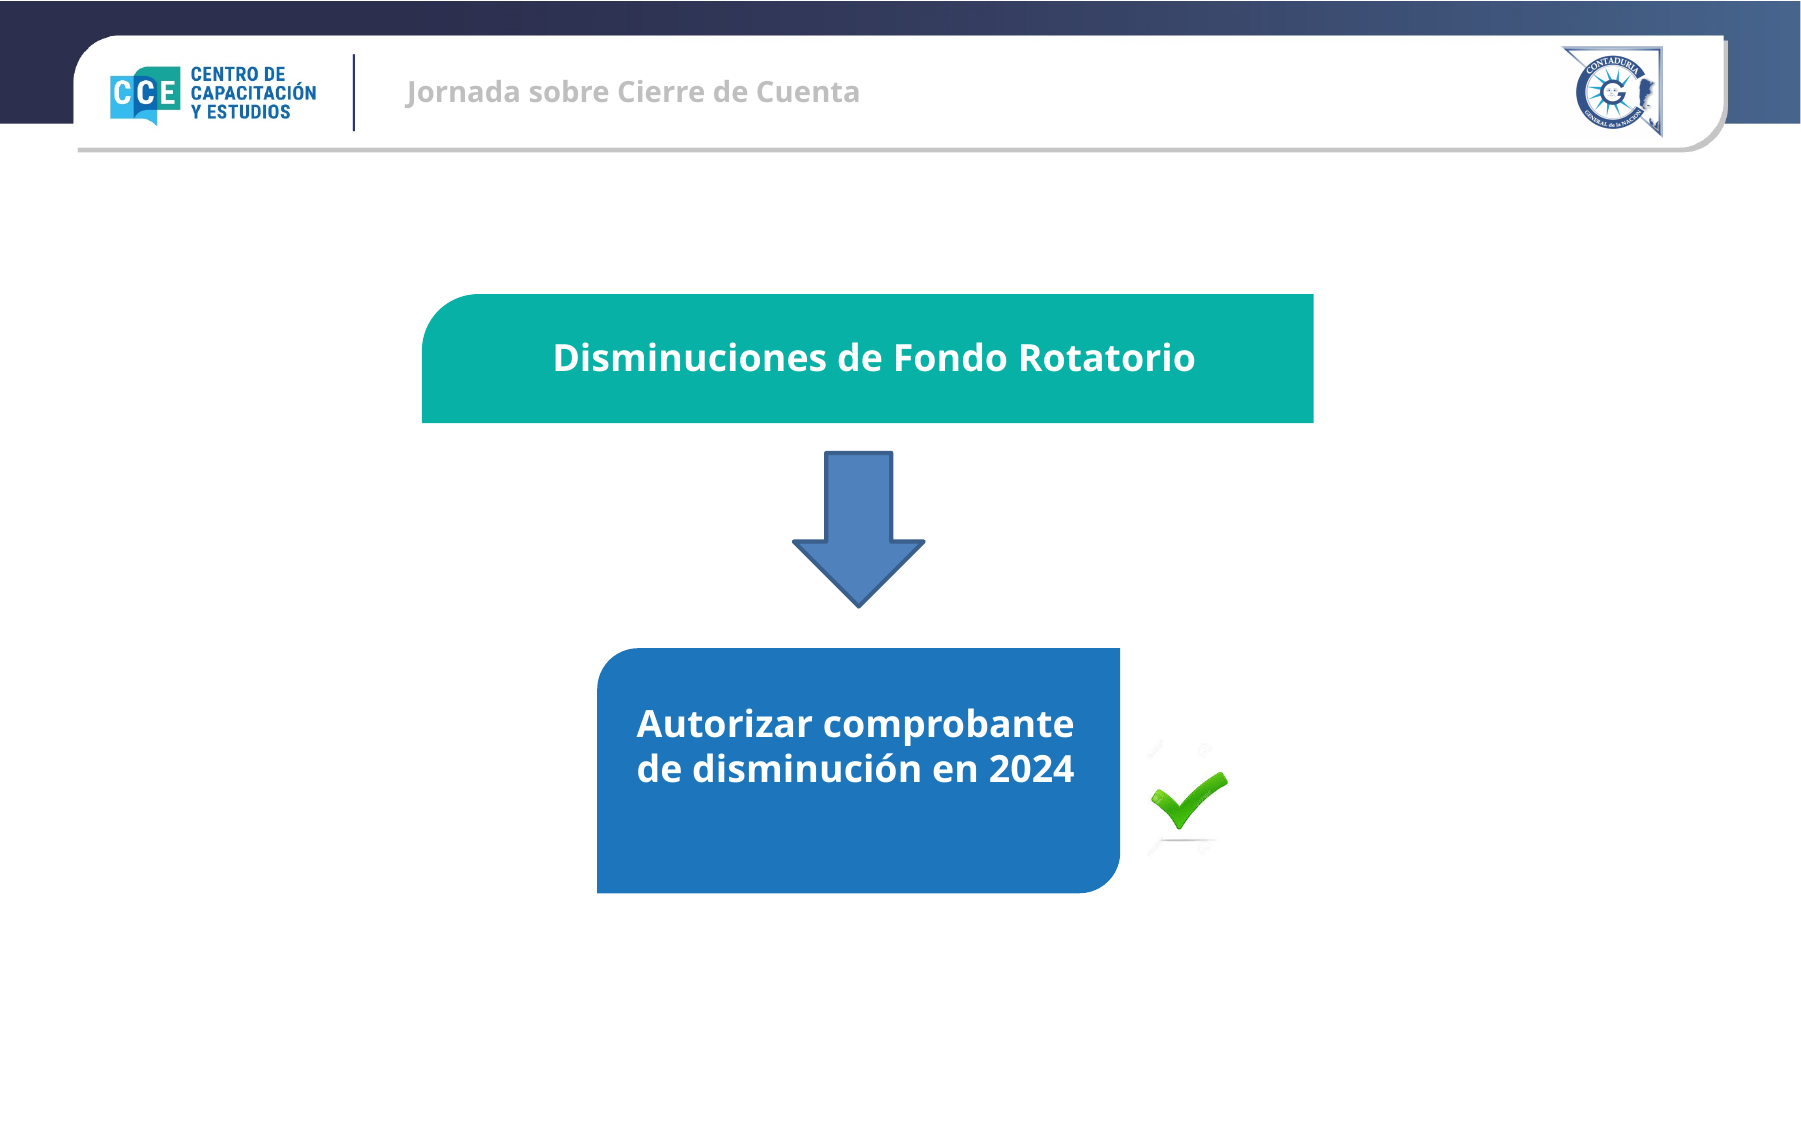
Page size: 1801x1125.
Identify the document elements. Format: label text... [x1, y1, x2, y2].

picture [0, 1, 1801, 156]
text_box [595, 646, 1123, 896]
text_box [793, 452, 924, 607]
text_box Disminuciones de Fondo Rotatorio [438, 318, 1311, 394]
text_box [421, 294, 1314, 424]
text_box Autorizar comprobante de disminución en 2024 [614, 692, 1098, 833]
picture [1141, 736, 1236, 864]
